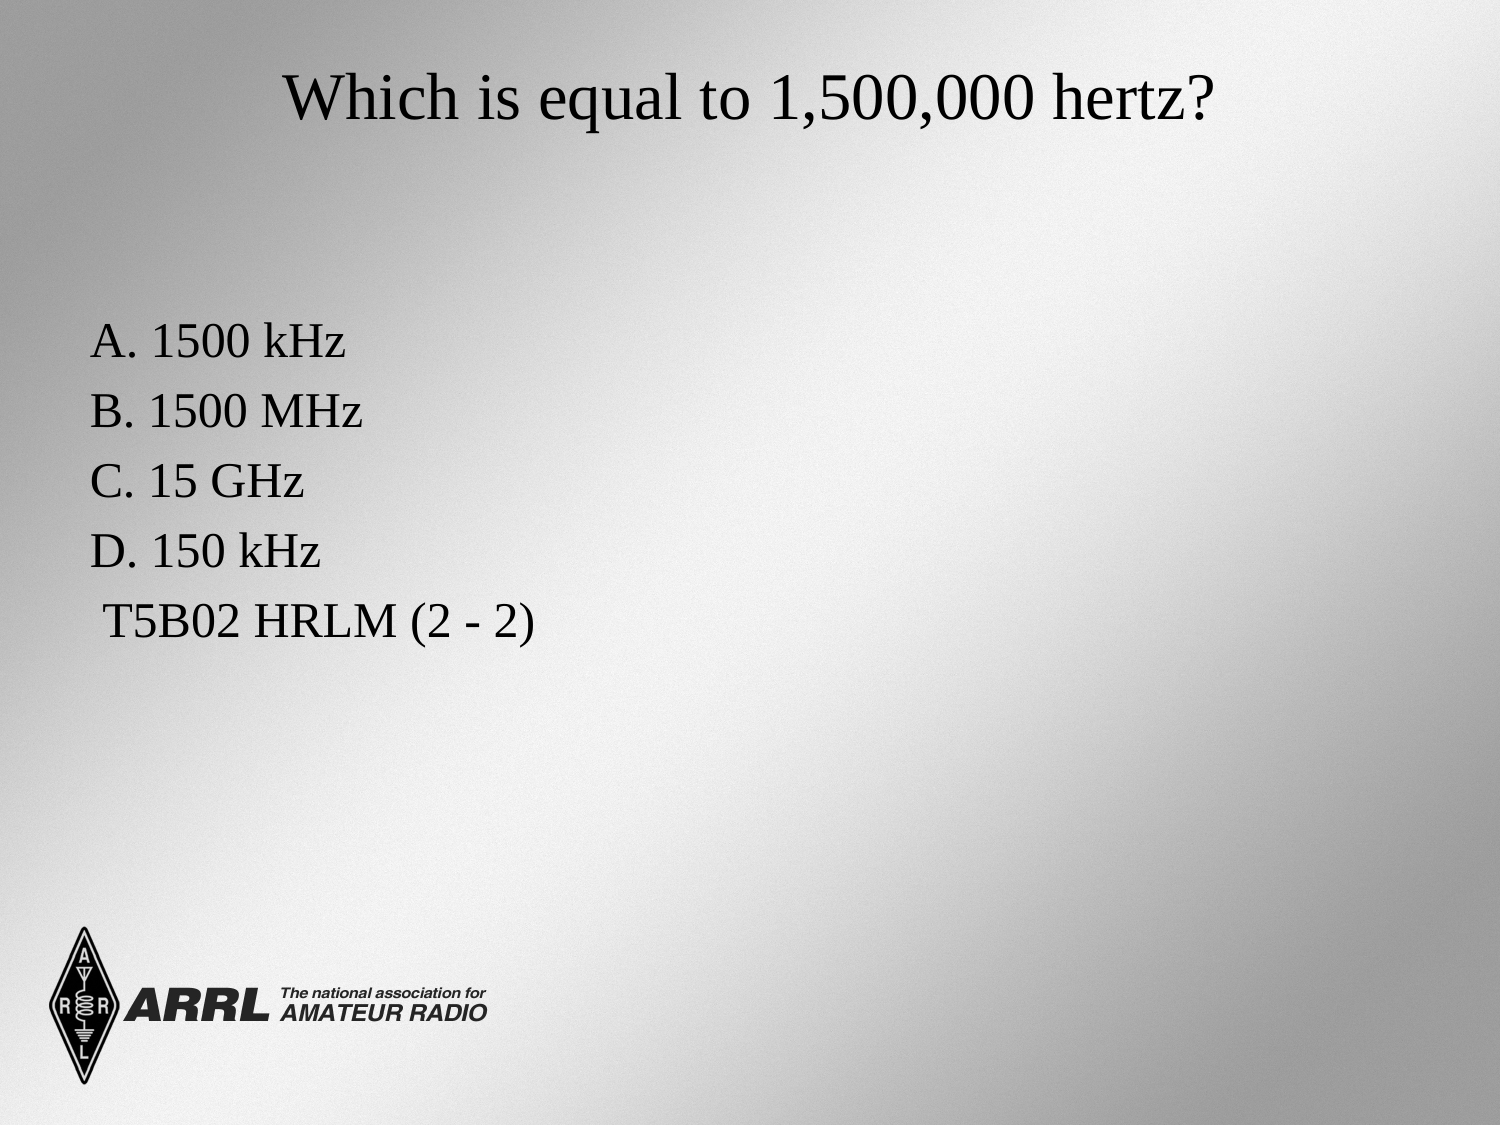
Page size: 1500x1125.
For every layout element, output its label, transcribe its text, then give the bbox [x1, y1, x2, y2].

picture [0, 0, 1500, 1125]
list A. 1500 kHz B. 1500 MHz C. 15 GHz D. 150 kHz T5B02 HRLM (2 - 2) [75, 299, 1425, 1005]
title Which is equal to 1,500,000 hertz? [75, 45, 1425, 233]
